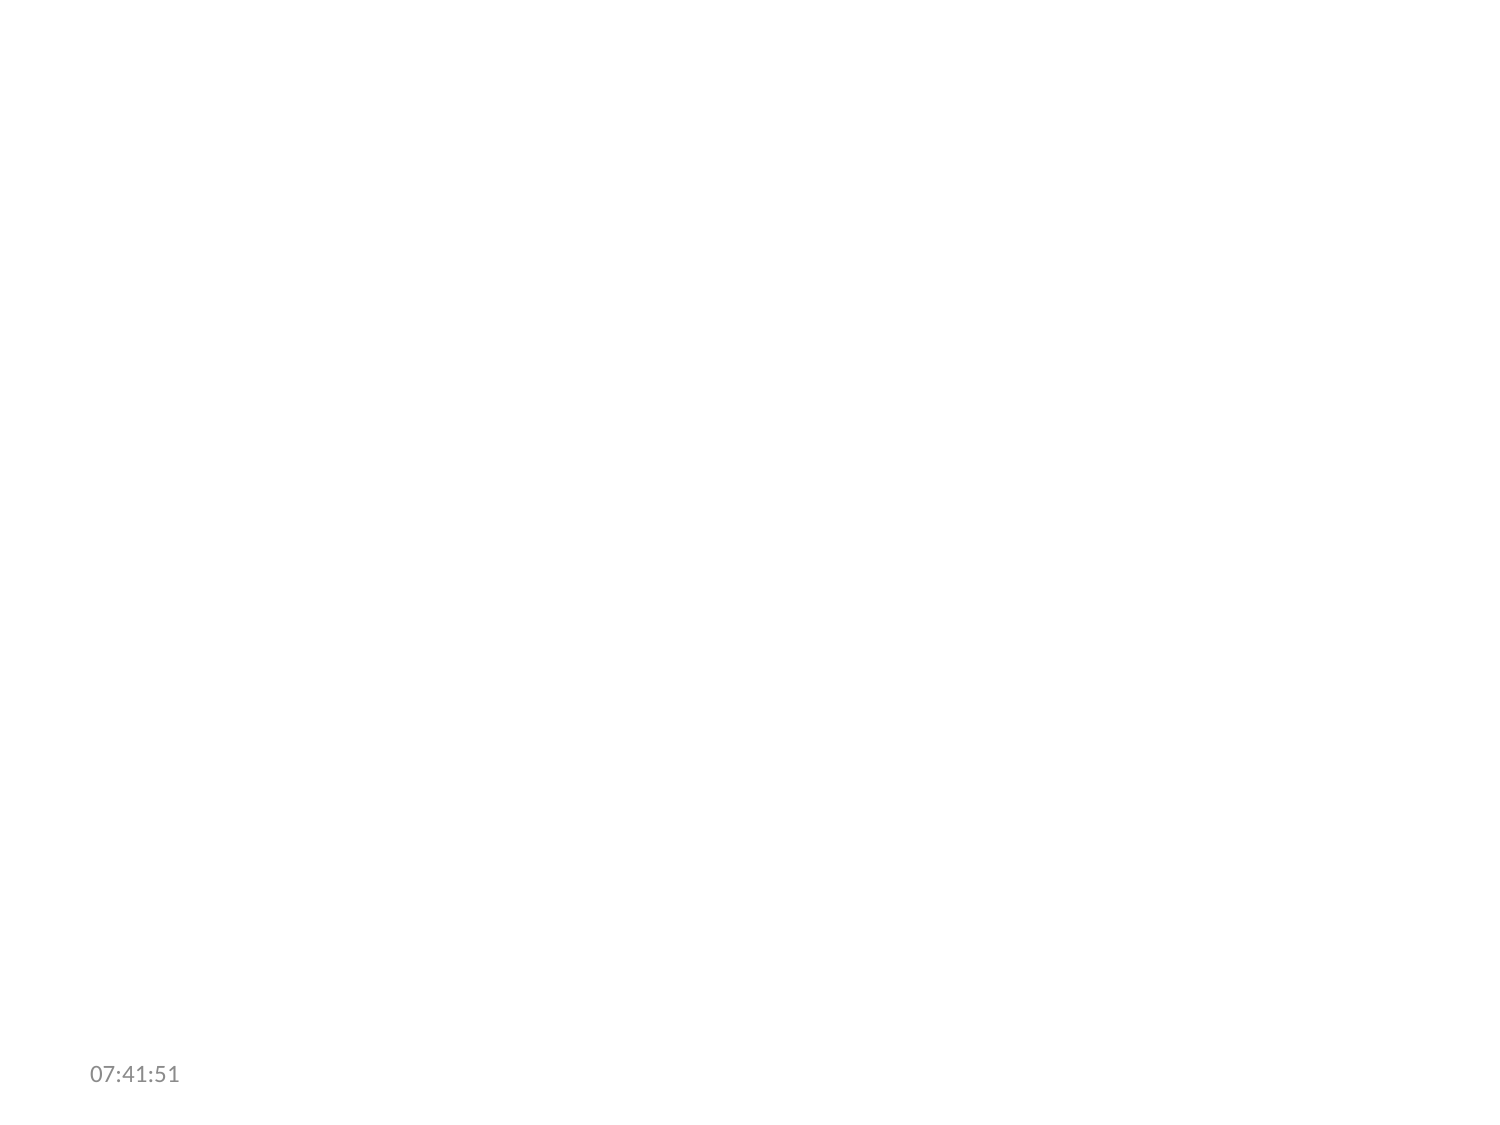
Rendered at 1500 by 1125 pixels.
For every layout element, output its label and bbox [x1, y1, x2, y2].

slide_number [75, 1042, 425, 1103]
